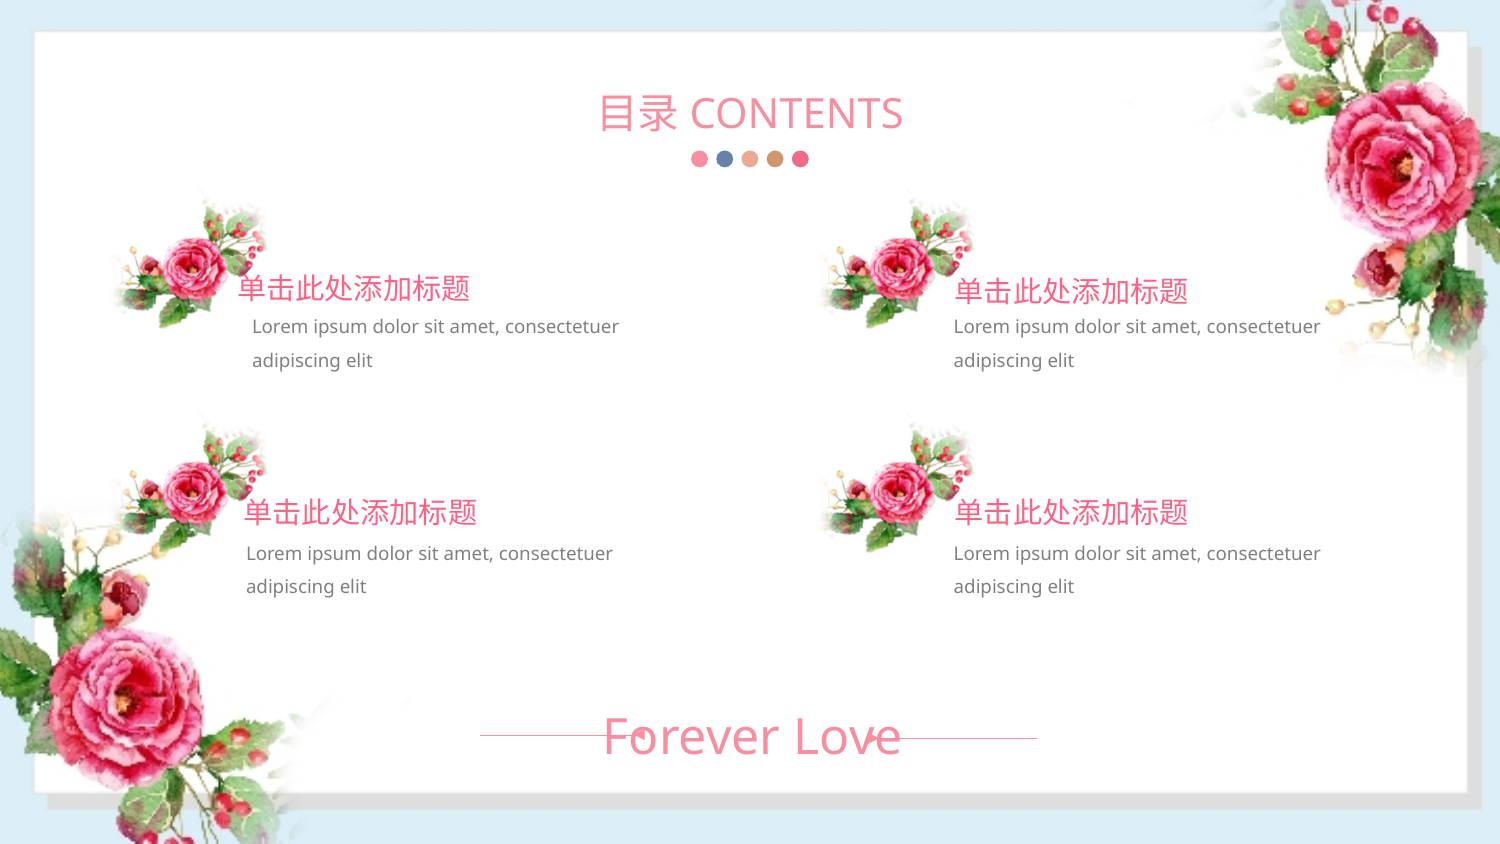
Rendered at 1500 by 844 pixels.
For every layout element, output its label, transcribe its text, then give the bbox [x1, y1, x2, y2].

text_box 单击此处添加标题 [244, 486, 493, 522]
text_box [691, 150, 809, 168]
text_box 单击此处添加标题 [244, 262, 486, 296]
text_box Lorem ipsum dolor sit amet, consectetuer adipiscing elit [237, 296, 639, 379]
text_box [479, 696, 1038, 773]
text_box 单击此处添加标题 [951, 486, 1204, 522]
text_box Lorem ipsum dolor sit amet, consectetuer adipiscing elit [938, 522, 1341, 606]
text_box Lorem ipsum dolor sit amet, consectetuer adipiscing elit [231, 522, 633, 606]
text_box 目录CONTENTS [581, 79, 919, 145]
picture [0, 0, 1500, 844]
text_box Lorem ipsum dolor sit amet, consectetuer adipiscing elit [938, 296, 1341, 379]
text_box 单击此处添加标题 [951, 266, 1204, 296]
